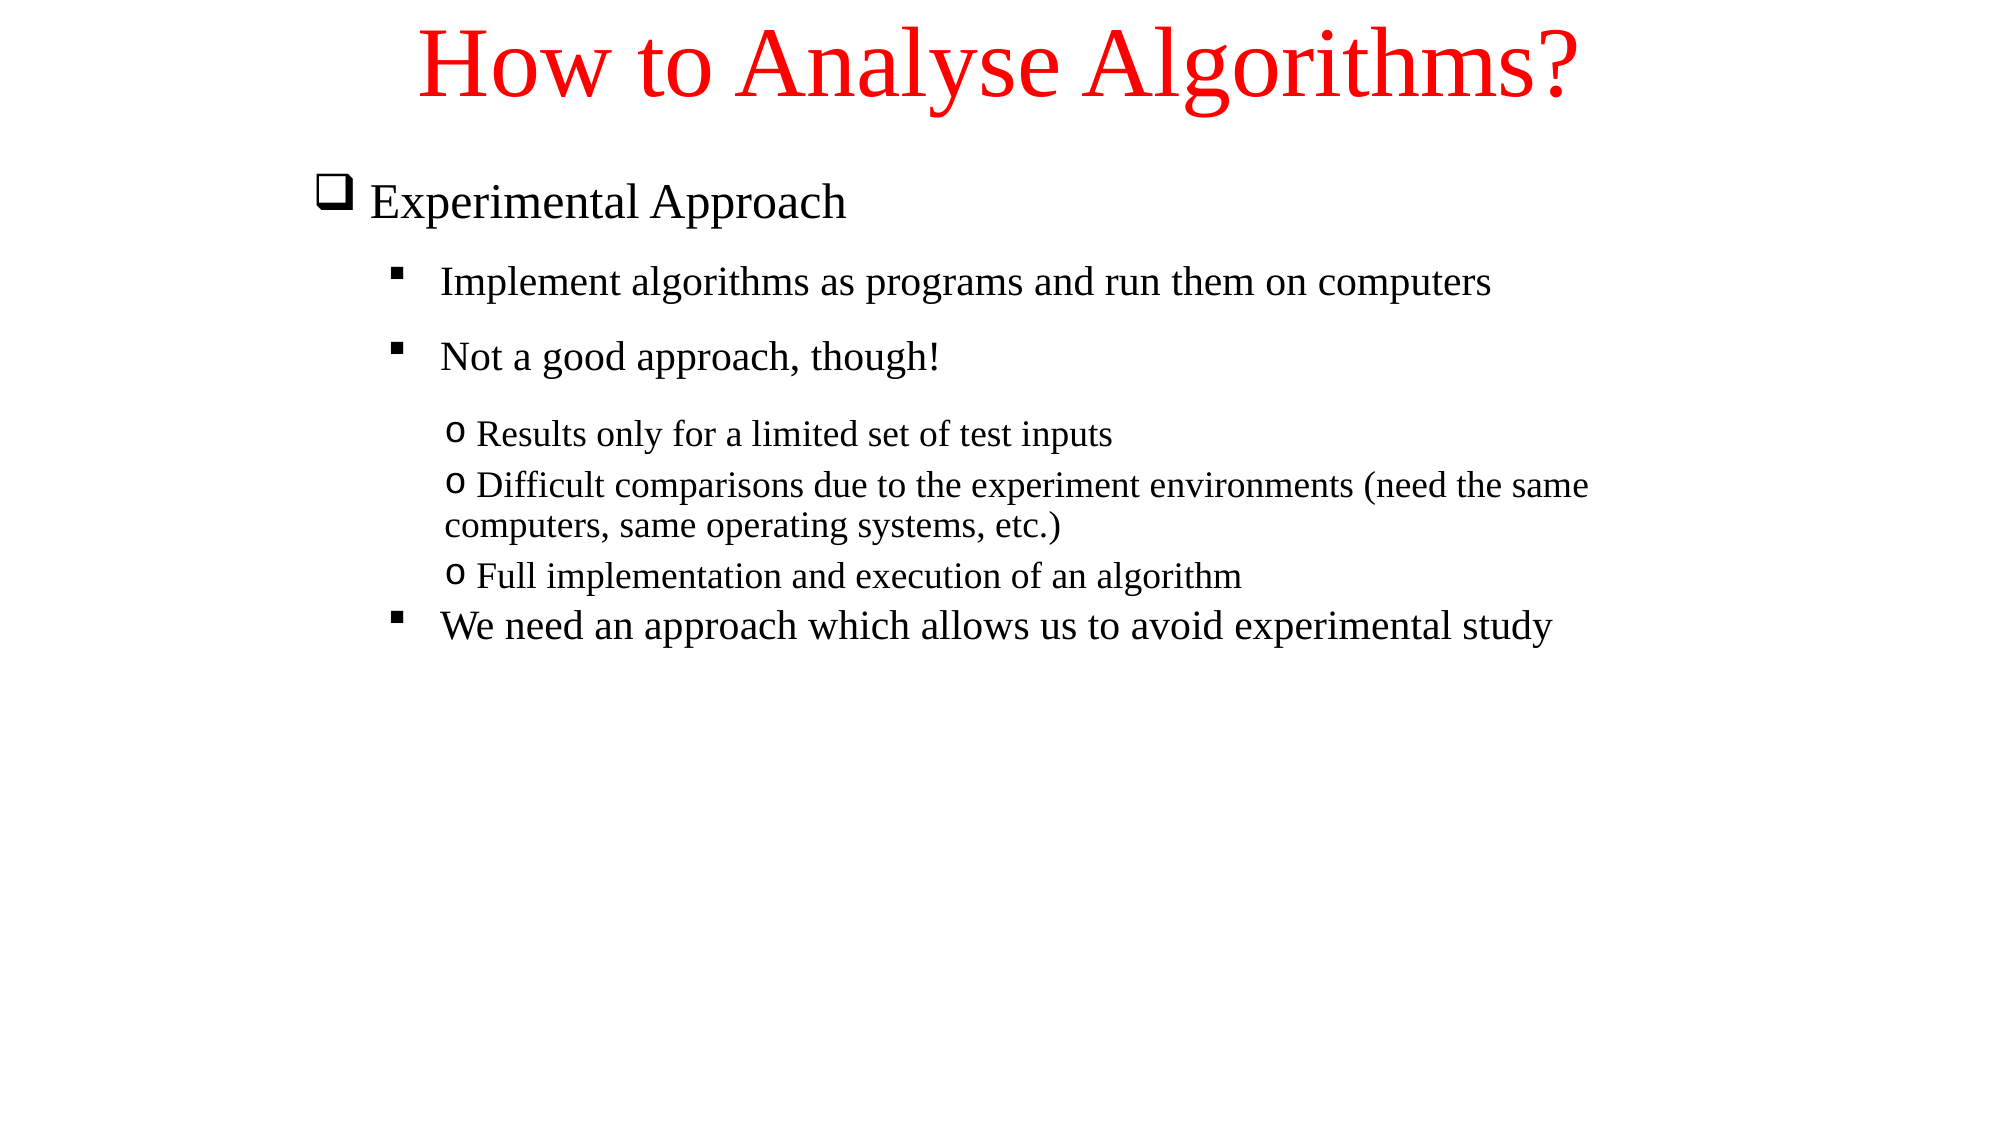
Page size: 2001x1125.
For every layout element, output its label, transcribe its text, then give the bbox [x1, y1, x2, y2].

subtitle Experimental Approach Implement algorithms as programs and run them on computers Not a good approach, though! Results only for a limited set of test inputs Difficult comparisons due to the experiment environments (need the same computers, same operating systems, etc.) Full implementation and execution of an algorithm We need an approach which allows us to avoid experimental study [278, 172, 1728, 1032]
title How to Analyse Algorithms? [284, 23, 1716, 126]
